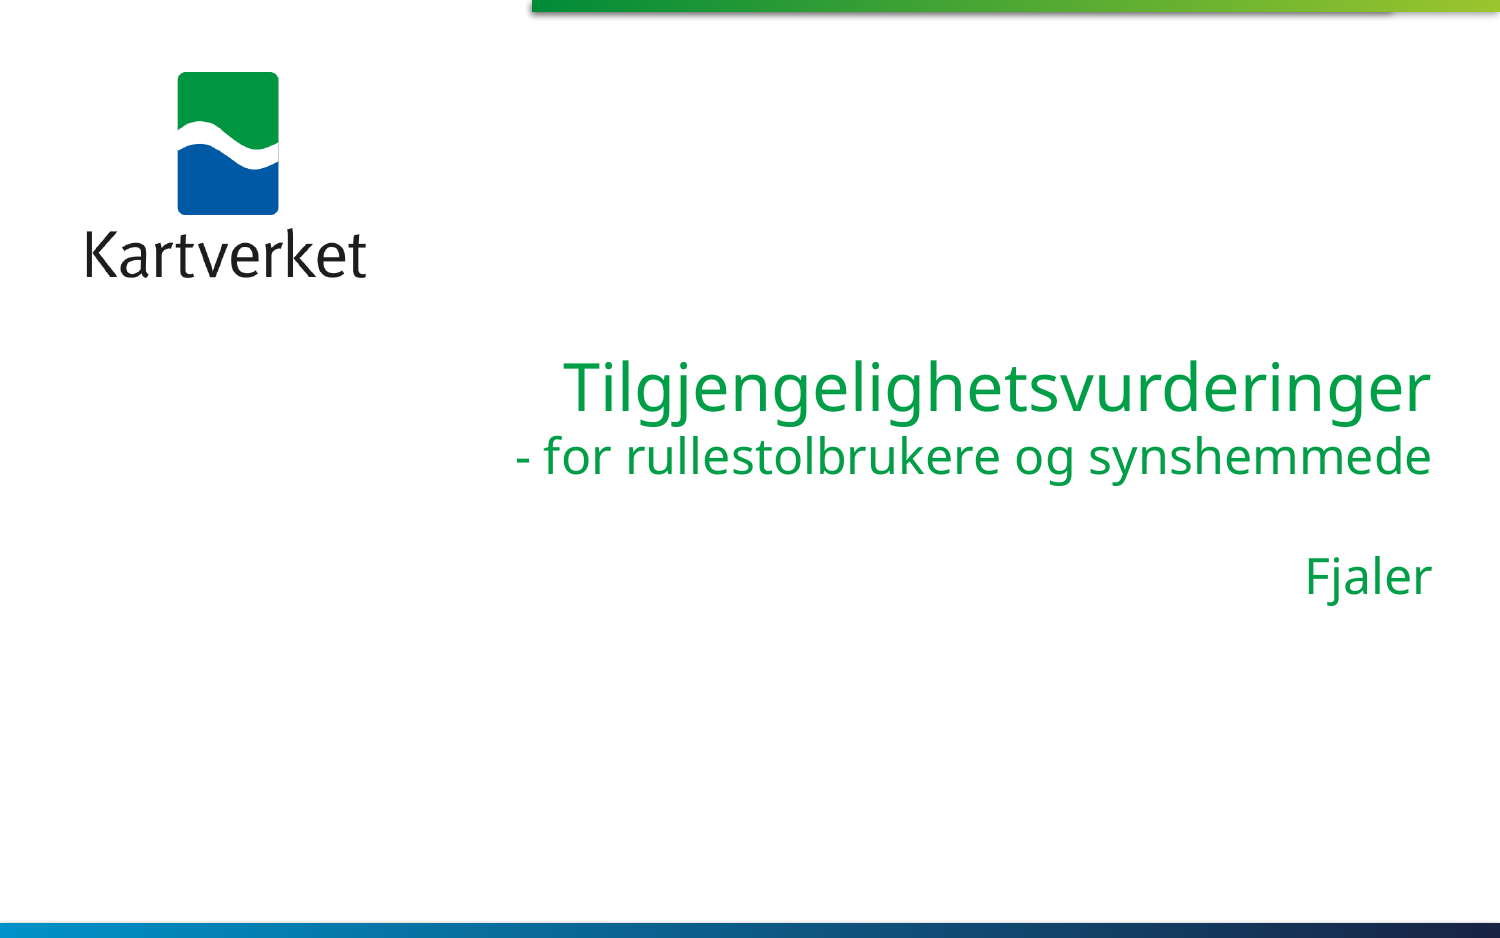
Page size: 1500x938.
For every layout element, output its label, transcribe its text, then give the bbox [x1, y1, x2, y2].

text_box Tilgjengelighetsvurderinger - for rullestolbrukere og synshemmede Fjaler [66, 337, 1449, 613]
